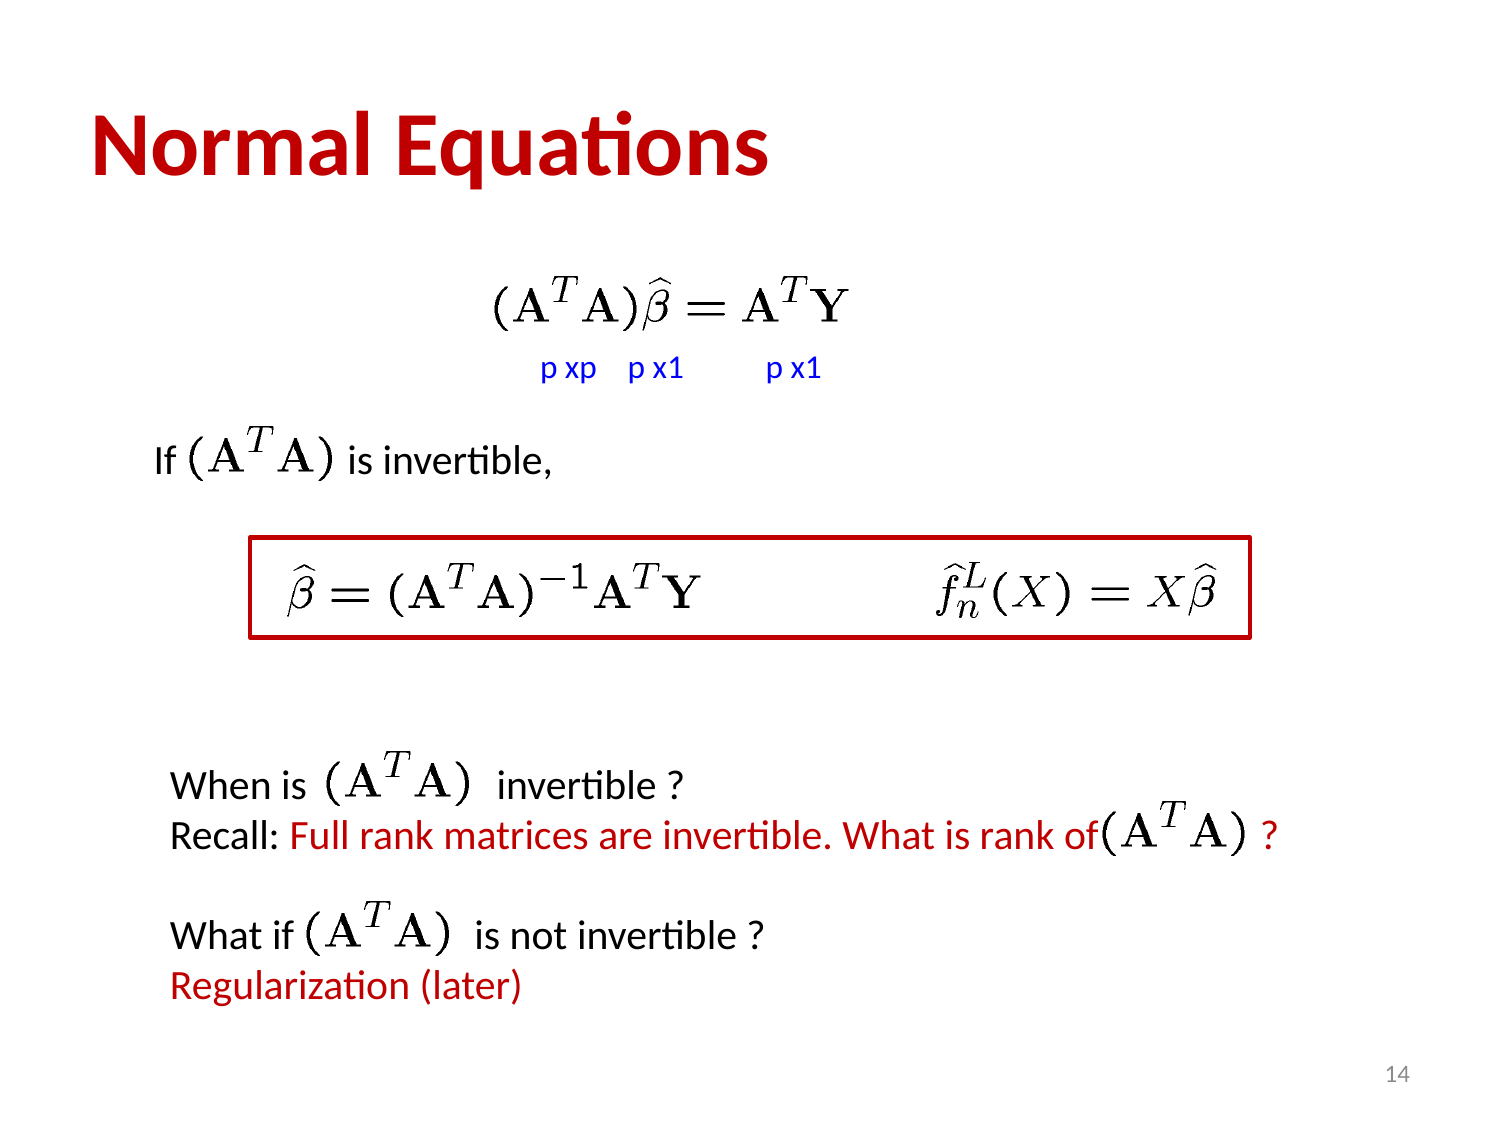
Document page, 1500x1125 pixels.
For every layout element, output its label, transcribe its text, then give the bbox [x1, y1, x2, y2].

text_box p xp [525, 340, 612, 393]
text_box p x1 [750, 340, 837, 393]
text_box p x1 [612, 340, 699, 393]
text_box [137, 424, 1251, 638]
slide_number 14 [1074, 1042, 1425, 1103]
picture [491, 274, 851, 332]
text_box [149, 749, 1310, 1018]
title Normal Equations [75, 45, 1425, 233]
